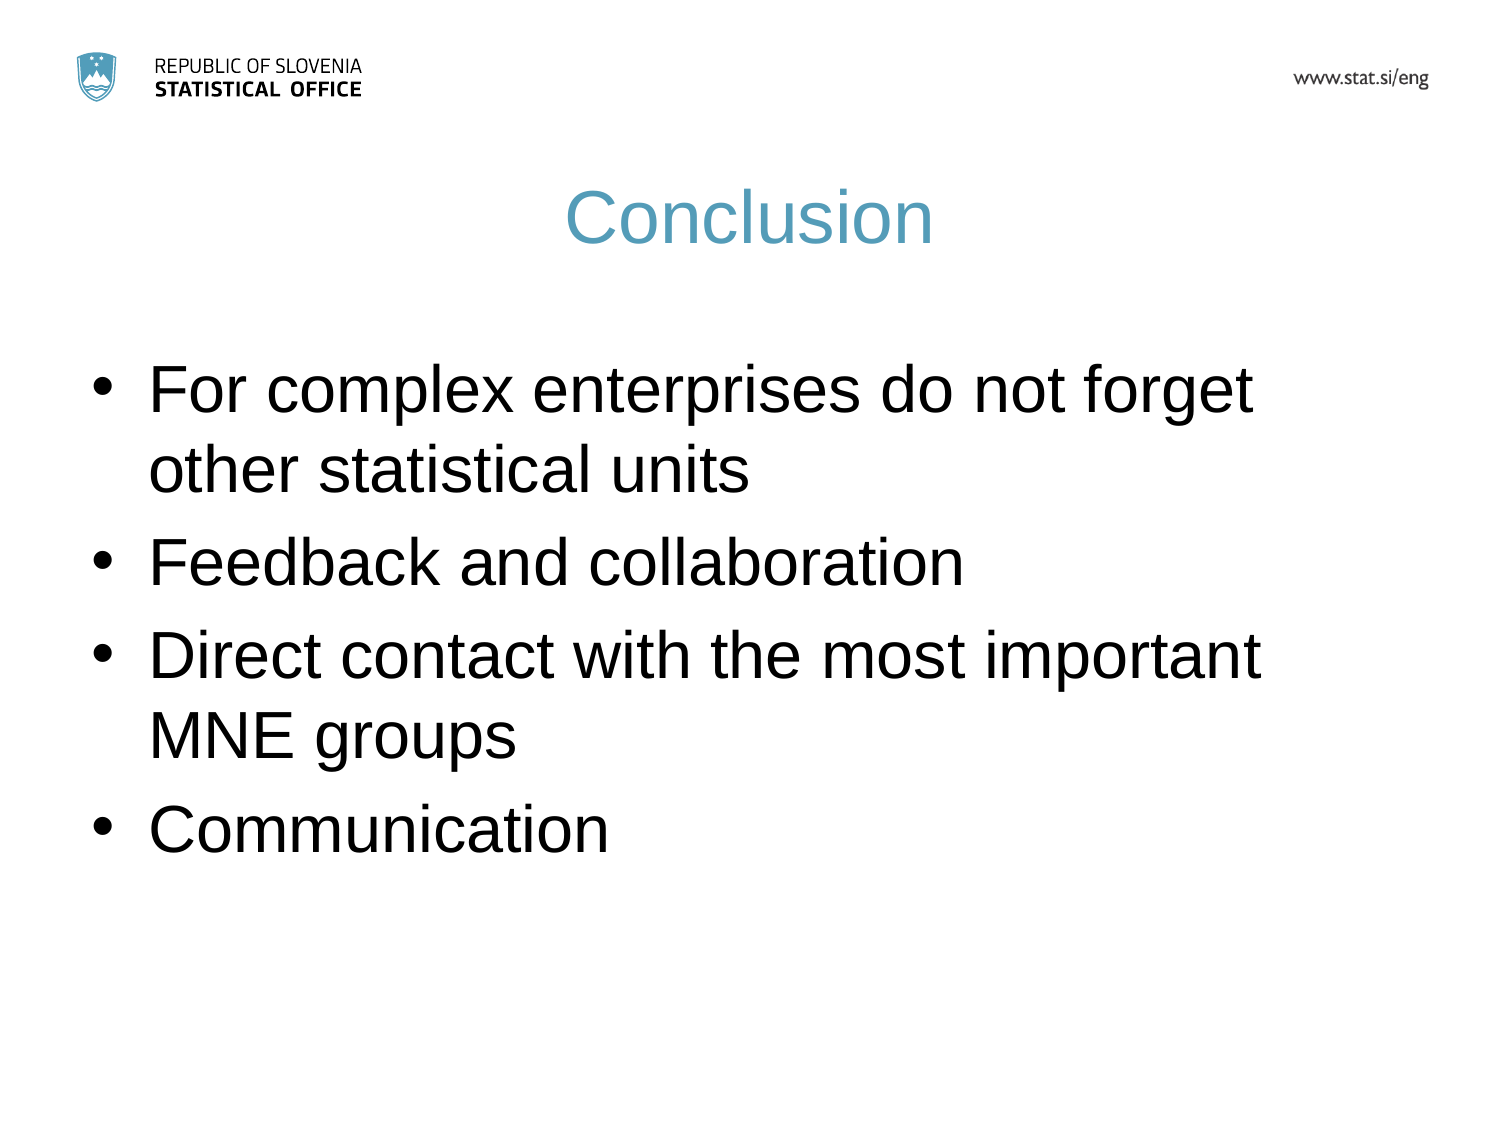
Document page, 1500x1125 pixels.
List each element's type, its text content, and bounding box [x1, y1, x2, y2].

list For complex enterprises do not forget other statistical units Feedback and collaboration Direct contact with the most important MNE groups Communication [76, 338, 1424, 1000]
picture [1293, 62, 1436, 92]
title Conclusion [75, 113, 1425, 315]
